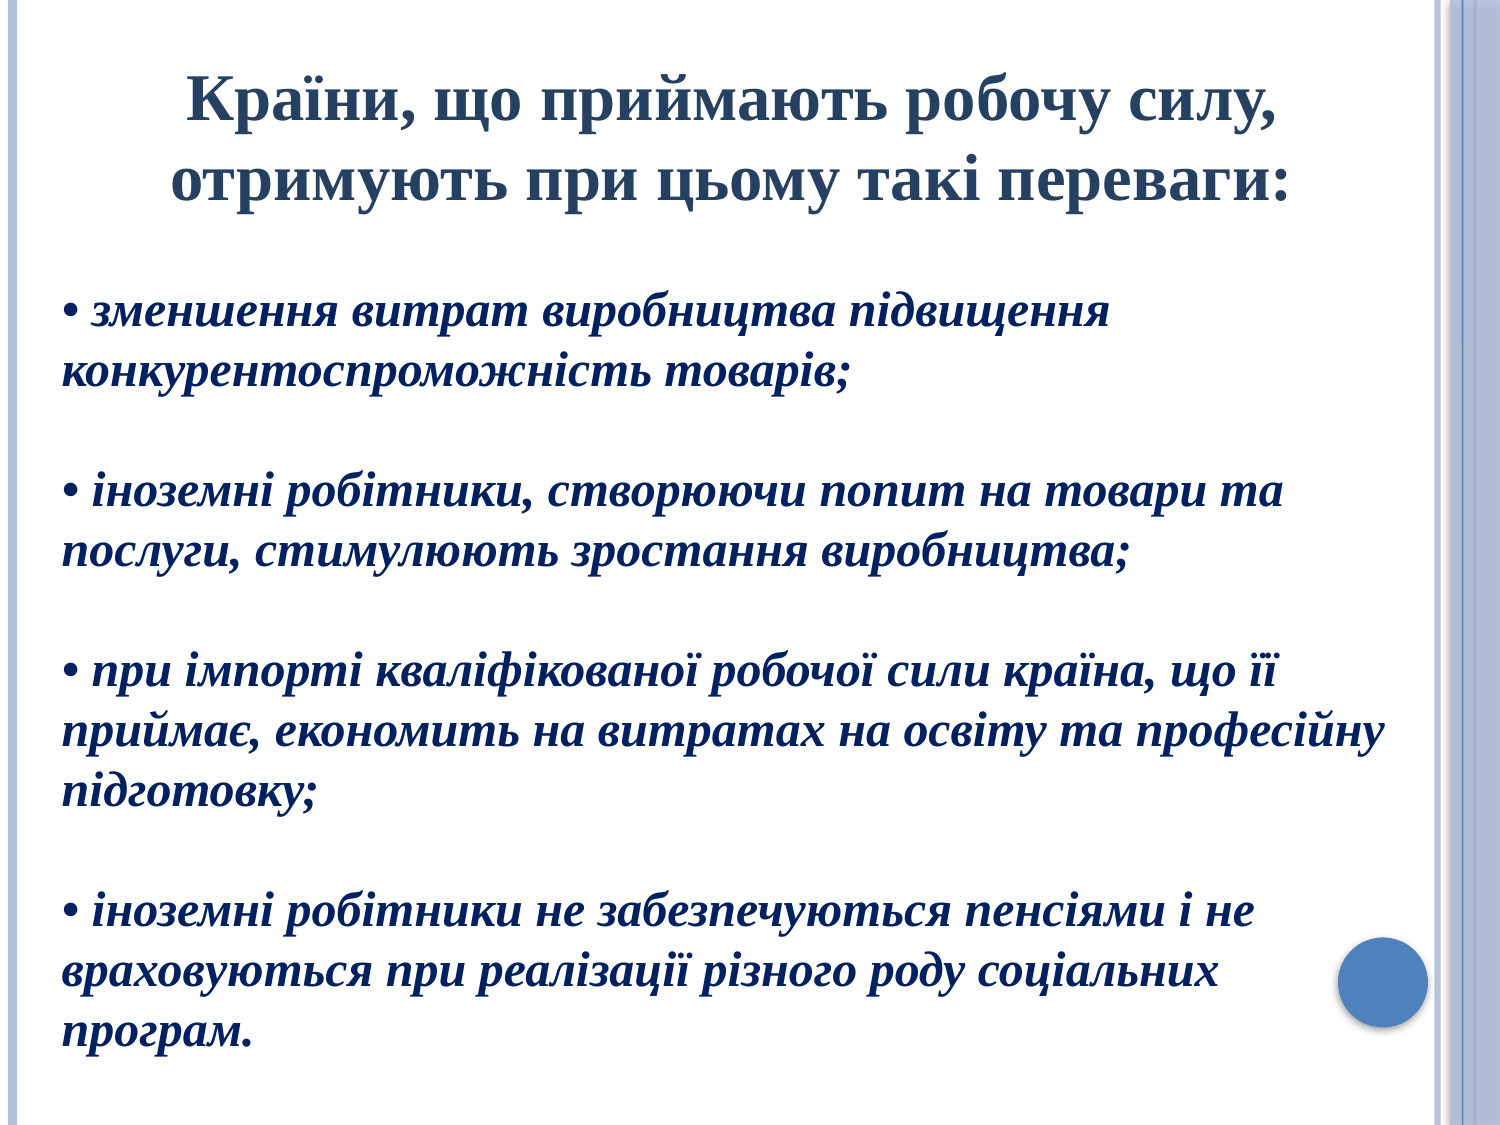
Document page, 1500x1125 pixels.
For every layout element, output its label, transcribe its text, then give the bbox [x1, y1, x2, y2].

text_box • зменшення витрат виробництва підвищення конкурентоспроможність товарів; • іноземні робітники, створюючи попит на товари та послуги, стимулюють зростання виробництва; • при імпорті кваліфікованої робочої сили країна, що її приймає, економить на витратах на освіту та професійну підготовку; • іноземні робітники не забезпечуються пенсіями і не враховуються при реалізації різного роду соціальних програм. [46, 269, 1430, 1065]
text_box Країни, що приймають робочу силу, отримують при цьому такі переваги: [35, 46, 1430, 222]
